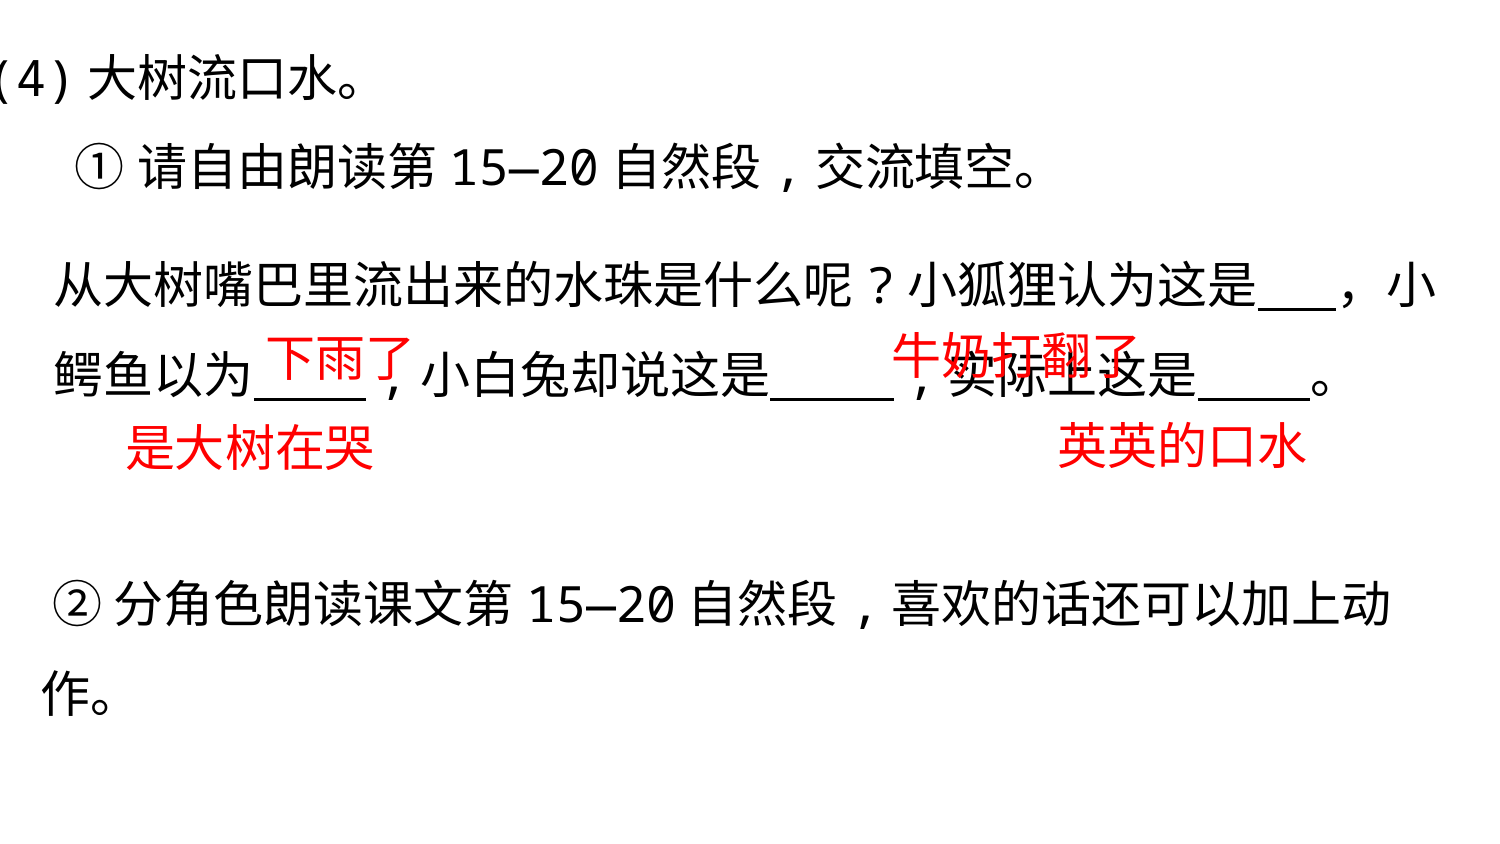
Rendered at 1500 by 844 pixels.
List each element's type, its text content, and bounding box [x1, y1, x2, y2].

text_box (4)大树流口水。 [0, 40, 400, 113]
text_box 牛奶打翻了 [880, 318, 1154, 390]
text_box ①请自由朗读第15—20自然段,交流填空。 [52, 129, 1499, 201]
text_box ②分角色朗读课文第15—20自然段,喜欢的话还可以加上动作。 [29, 537, 1472, 729]
text_box 是大树在哭 [113, 410, 387, 482]
text_box 英英的口水 [1046, 408, 1320, 481]
text_box 下雨了 [254, 320, 428, 393]
text_box 从大树嘴巴里流出来的水珠是什么呢?小狐狸认为这是 ，小鳄鱼以为 ,小白兔却说这是 ,实际上这是 。 [42, 218, 1496, 410]
